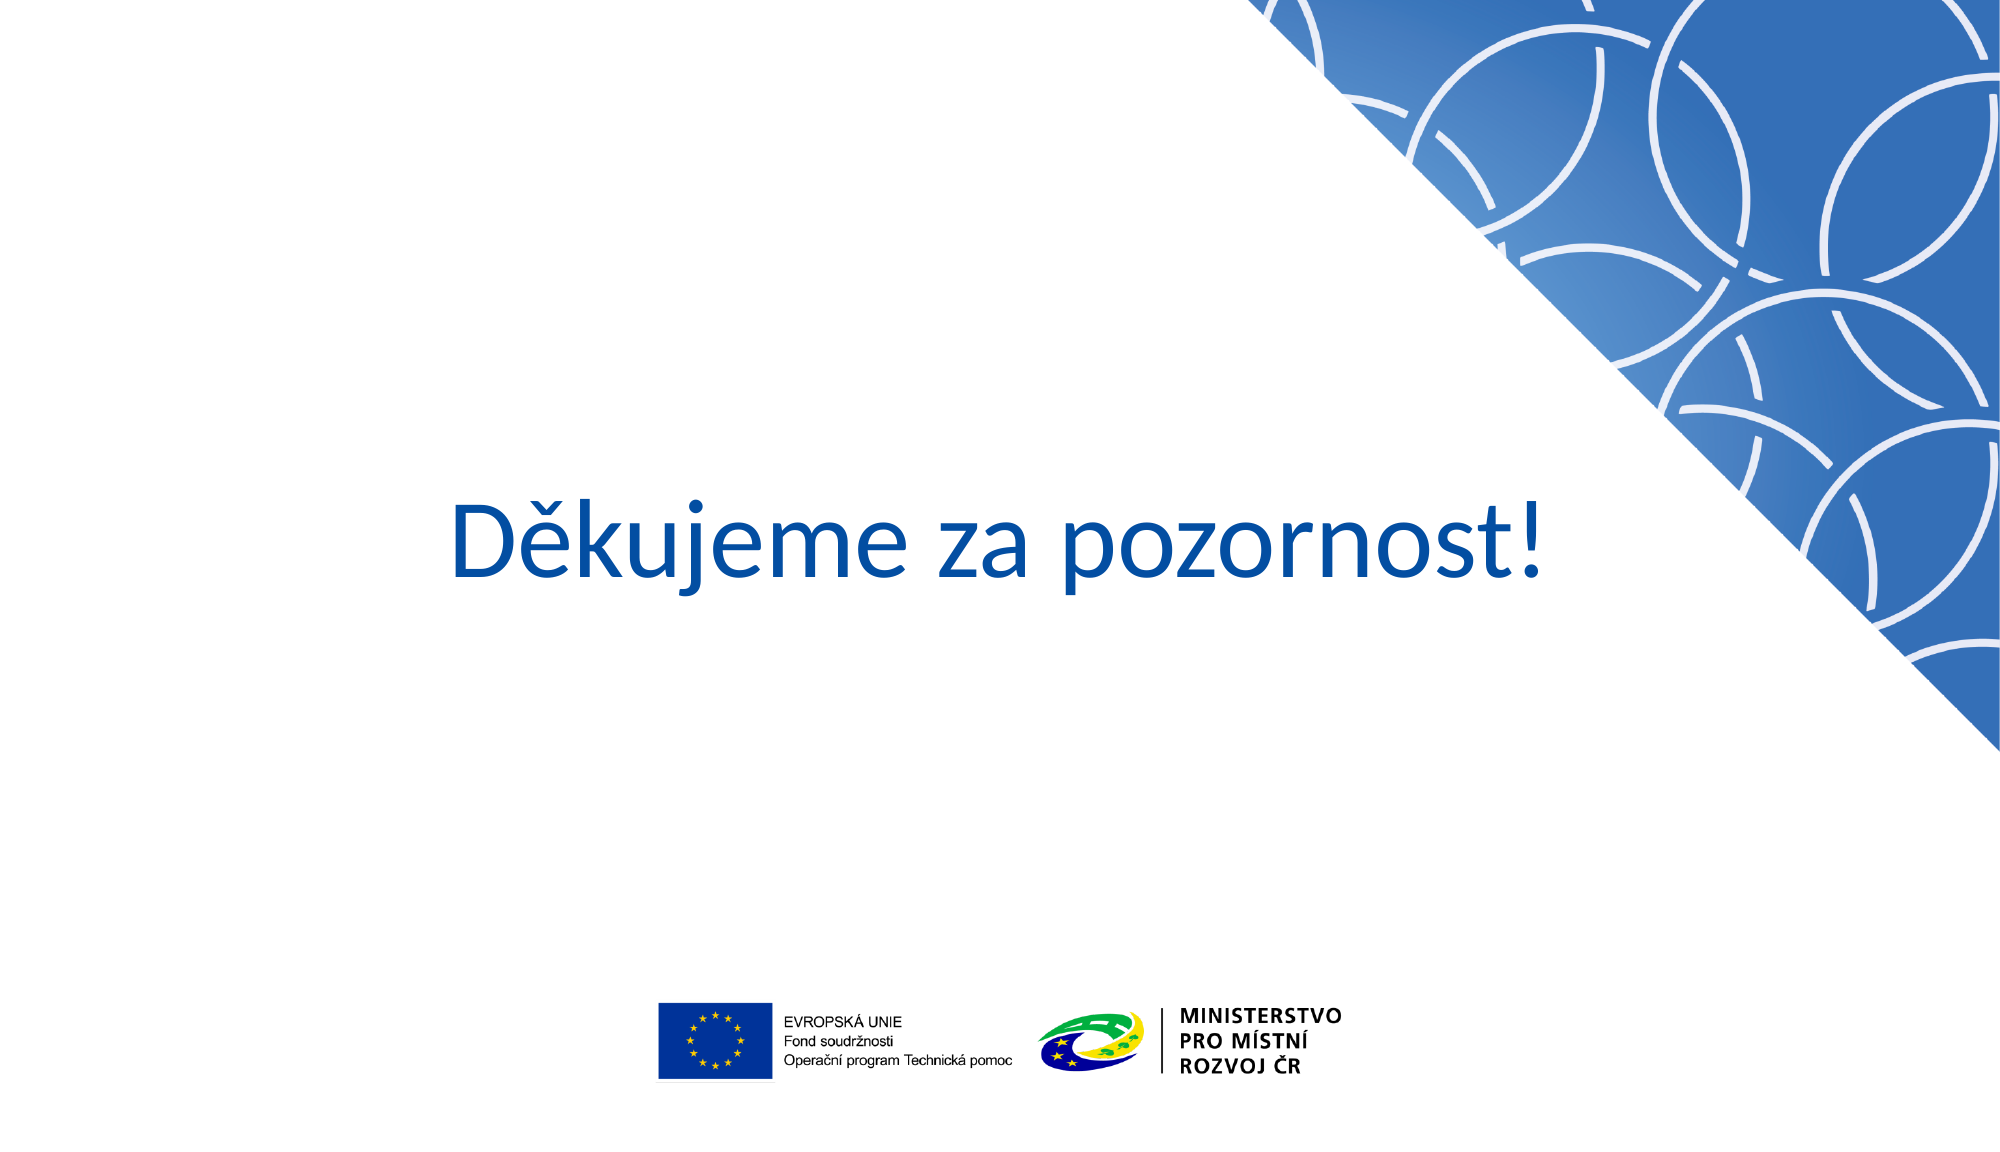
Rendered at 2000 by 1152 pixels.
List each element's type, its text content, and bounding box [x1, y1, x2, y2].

title Děkujeme za pozornost! [172, 457, 1827, 659]
picture [1246, 0, 2000, 753]
picture [633, 977, 1366, 1104]
